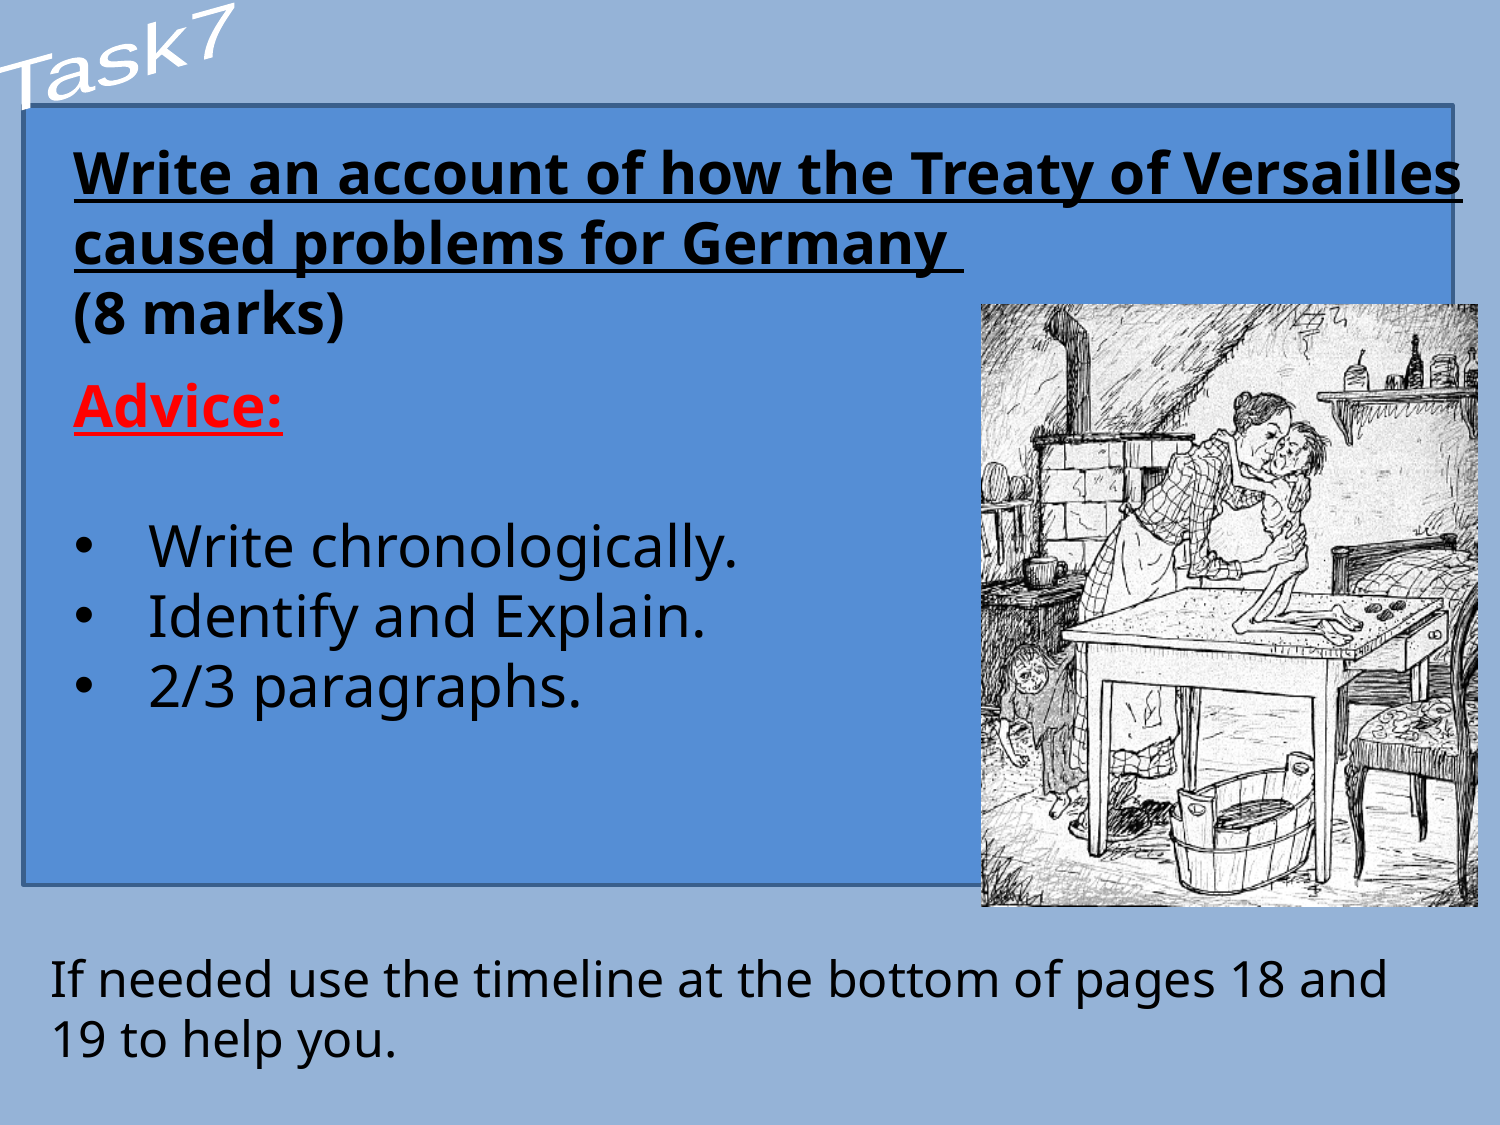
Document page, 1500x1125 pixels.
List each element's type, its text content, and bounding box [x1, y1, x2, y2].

text_box Advice: Write chronologically. Identify and Explain. 2/3 paragraphs. [58, 361, 976, 727]
picture [981, 304, 1479, 908]
text_box Write an account of how the Treaty of Versailles caused problems for Germany (8 marks) [58, 128, 1500, 354]
text_box [21, 103, 1455, 887]
text_box If needed use the timeline at the bottom of pages 18 and 19 to help you. [35, 940, 1465, 1076]
